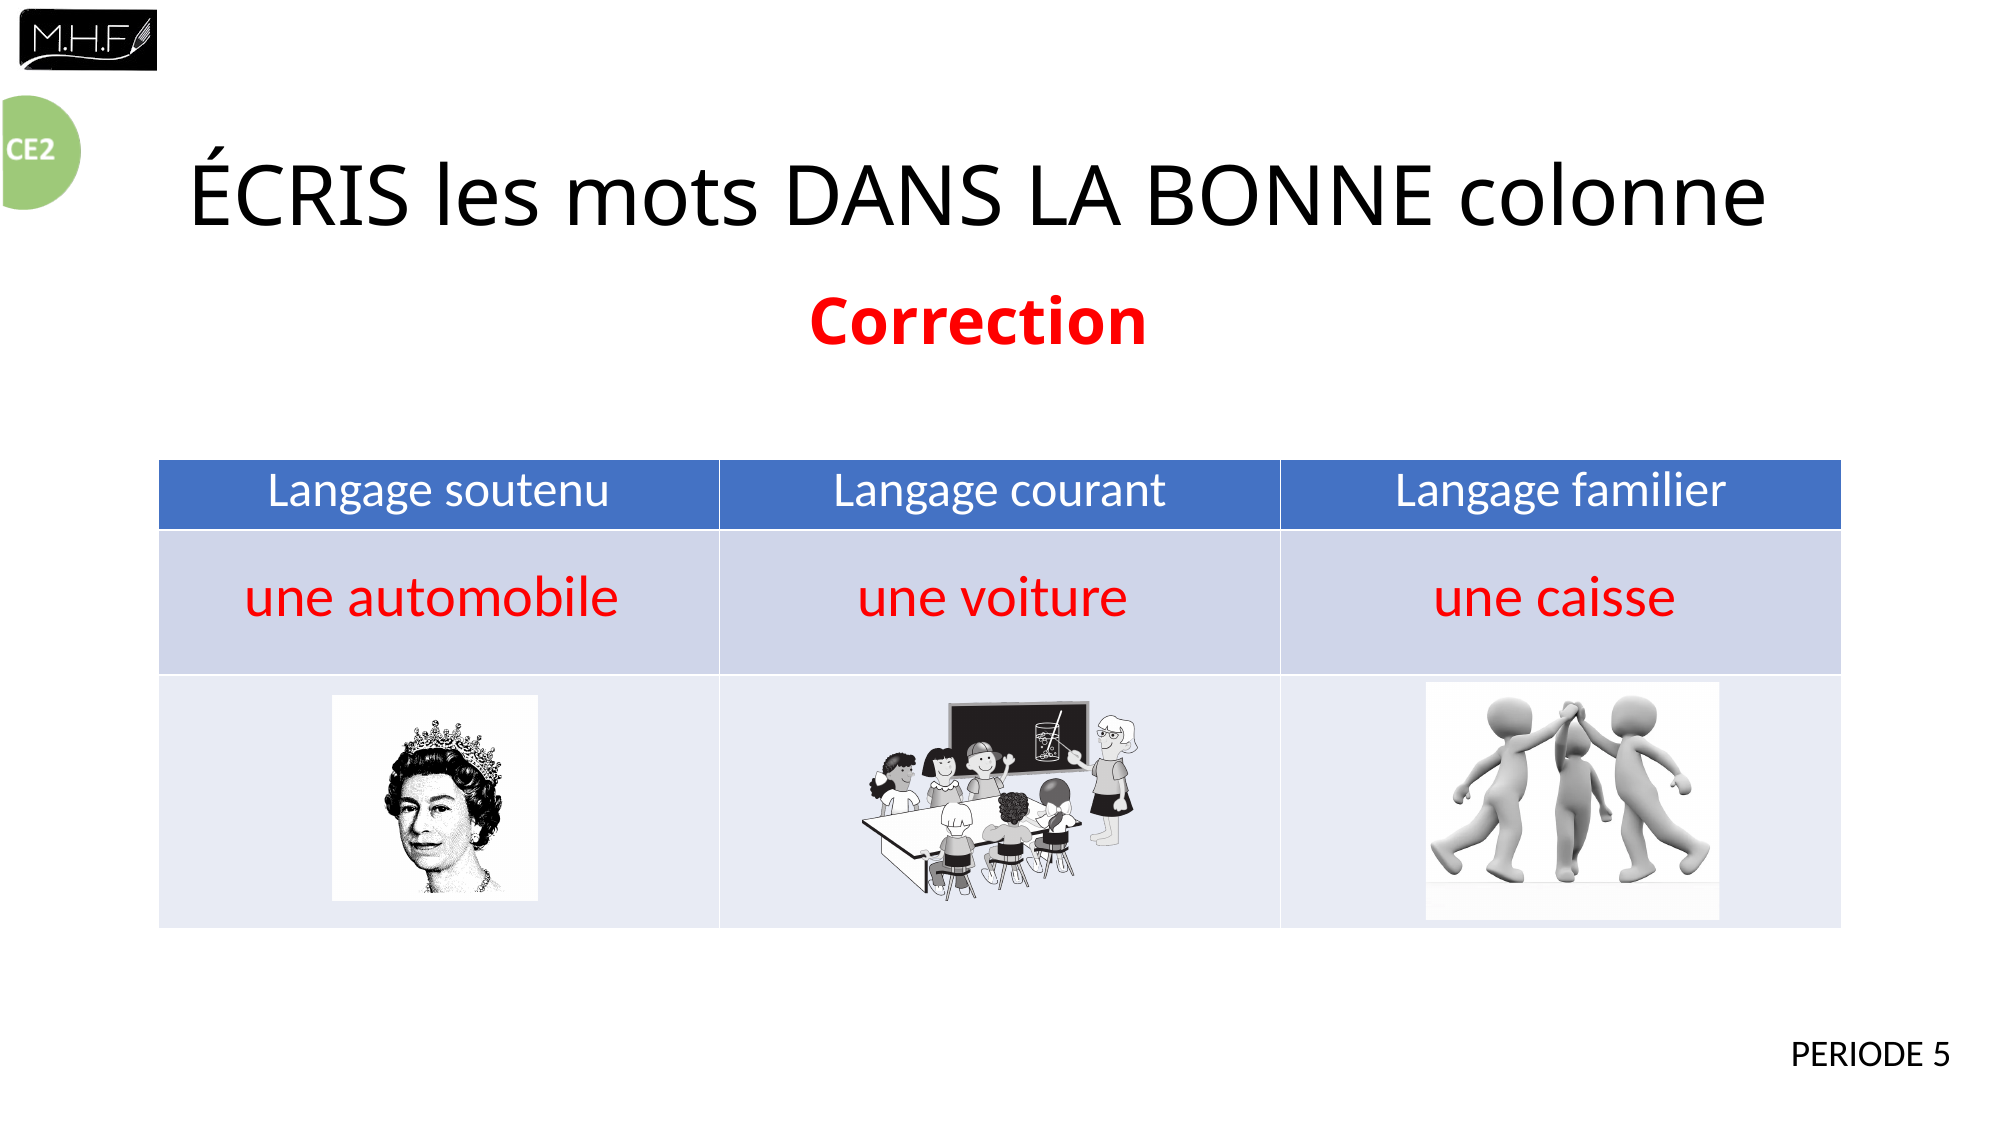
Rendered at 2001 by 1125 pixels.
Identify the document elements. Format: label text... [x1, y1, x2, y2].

picture [862, 701, 1138, 901]
picture [332, 695, 538, 901]
table_header Langage familier [1281, 460, 1841, 529]
table_header Langage courant [720, 460, 1280, 529]
table_header Langage soutenu [159, 460, 719, 529]
table_cell [1281, 676, 1841, 928]
text_box PERIODE 5 [1362, 1021, 1967, 1082]
table_cell [720, 676, 1280, 928]
picture [0, 95, 101, 210]
title ÉCRIS les mots DANS LA BONNE colonne Correction [158, 99, 1800, 413]
table_cell une caisse [1281, 531, 1841, 674]
table_cell une voiture [720, 531, 1280, 674]
table_cell [159, 676, 719, 928]
table_cell une automobile [159, 531, 719, 674]
picture [1425, 682, 1720, 920]
picture [16, 7, 157, 74]
